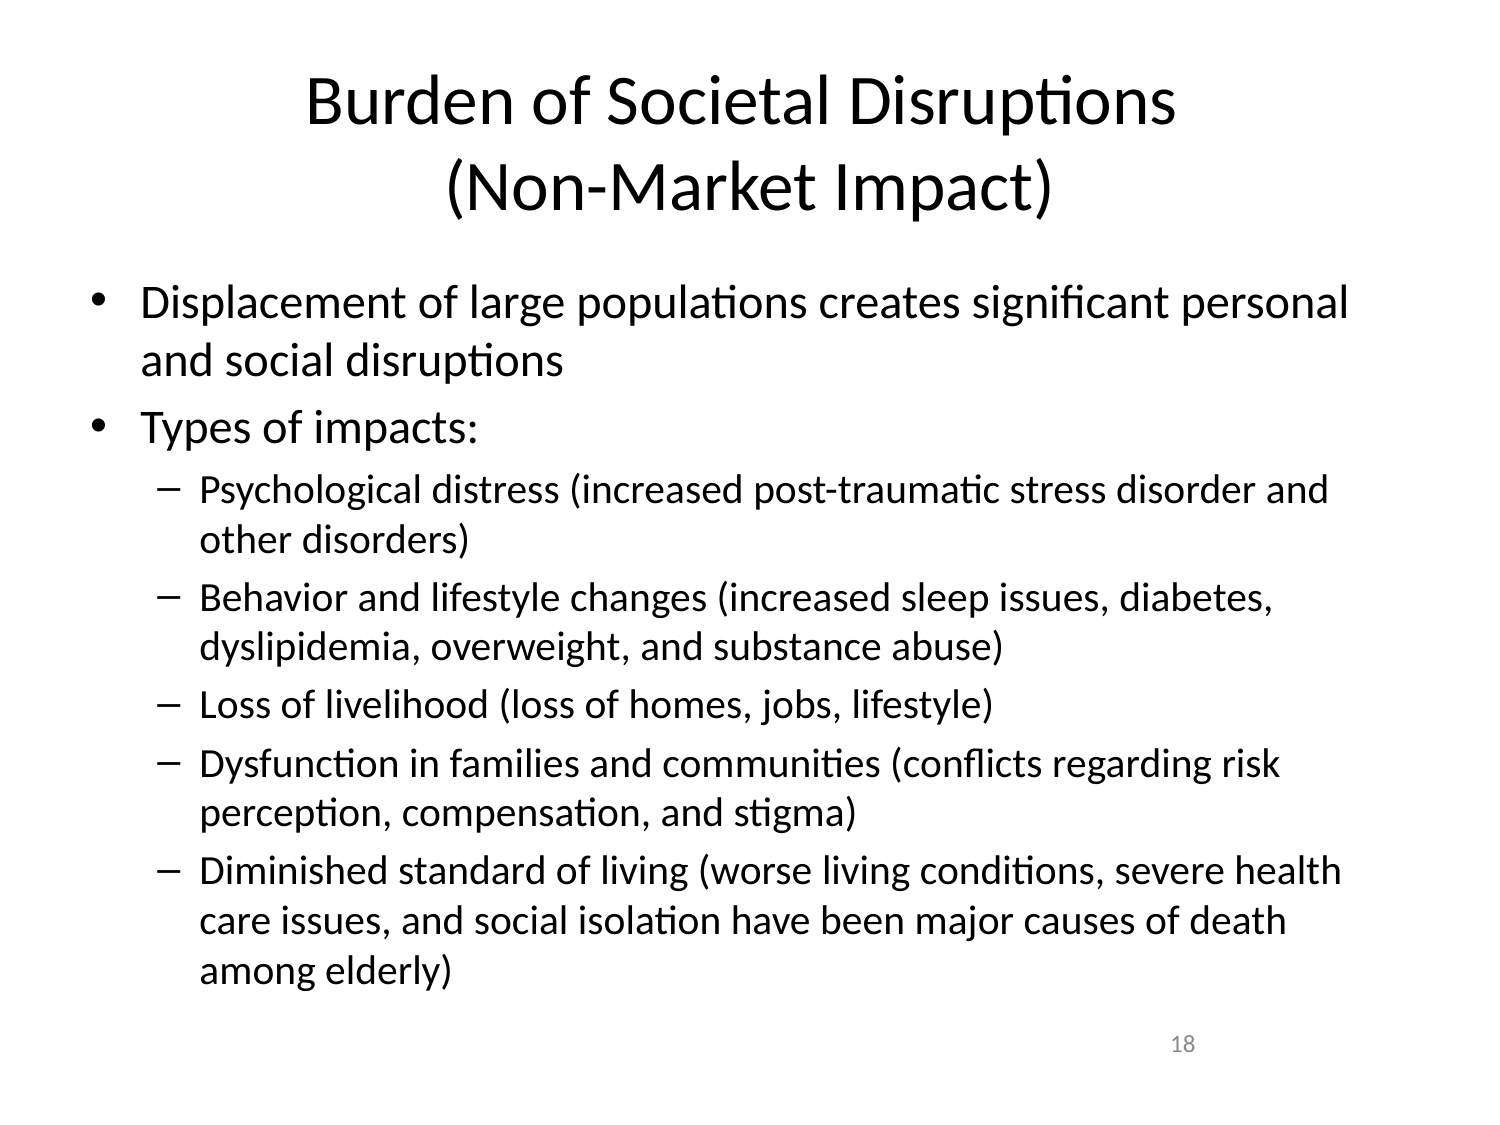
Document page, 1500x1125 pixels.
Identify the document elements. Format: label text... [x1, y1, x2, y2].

list Displacement of large populations creates significant personal and social disruptions Types of impacts: Psychological distress (increased post-traumatic stress disorder and other disorders) Behavior and lifestyle changes (increased sleep issues, diabetes, dyslipidemia, overweight, and substance abuse) Loss of livelihood (loss of homes, jobs, lifestyle) Dysfunction in families and communities (conflicts regarding risk perception, compensation, and stigma) Diminished standard of living (worse living conditions, severe health care issues, and social isolation have been major causes of death among elderly) [75, 262, 1425, 1005]
title Burden of Societal Disruptions (Non-Market Impact) [75, 45, 1425, 233]
slide_number 18 [1030, 1012, 1211, 1073]
